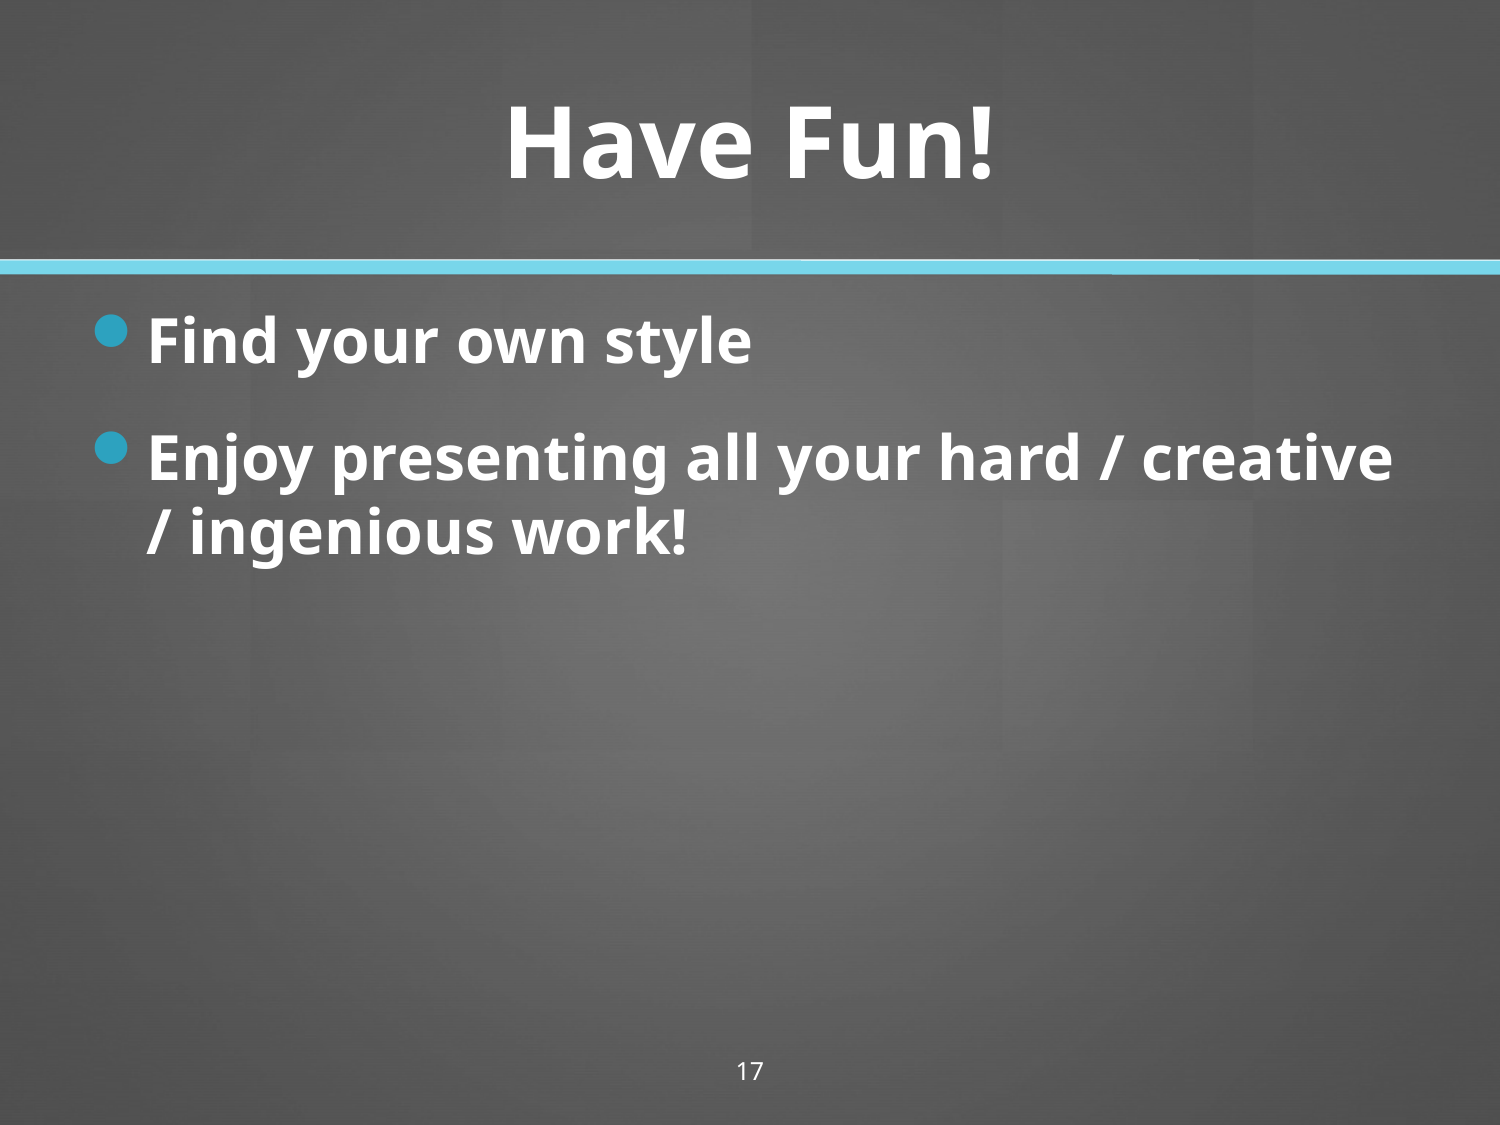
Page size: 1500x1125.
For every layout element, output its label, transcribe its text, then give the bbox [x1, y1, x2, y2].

slide_number 17 [699, 1042, 800, 1103]
list Find your own style Enjoy presenting all your hard / creative / ingenious work! [75, 293, 1425, 1079]
title Have Fun! [75, 45, 1425, 233]
